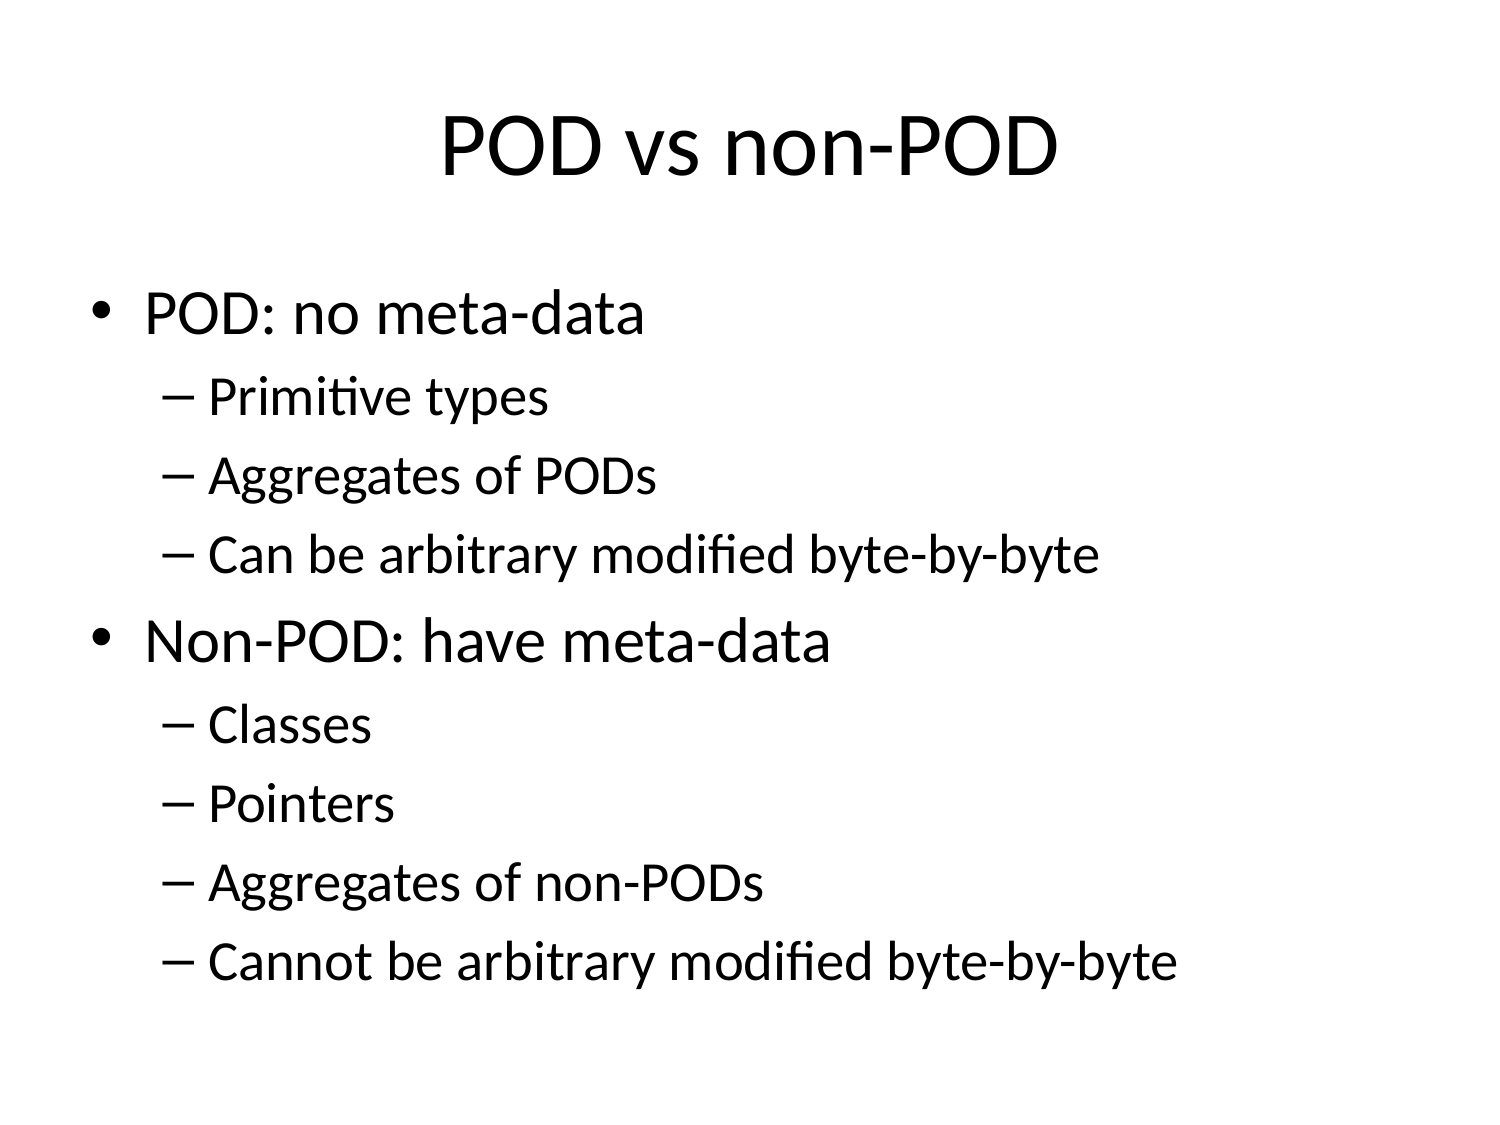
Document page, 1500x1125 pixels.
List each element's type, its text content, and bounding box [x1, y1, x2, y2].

list POD: no meta-data Primitive types Aggregates of PODs Can be arbitrary modified byte-by-byte Non-POD: have meta-data Classes Pointers Aggregates of non-PODs Cannot be arbitrary modified byte-by-byte [75, 262, 1425, 1005]
title POD vs non-POD [75, 45, 1425, 233]
